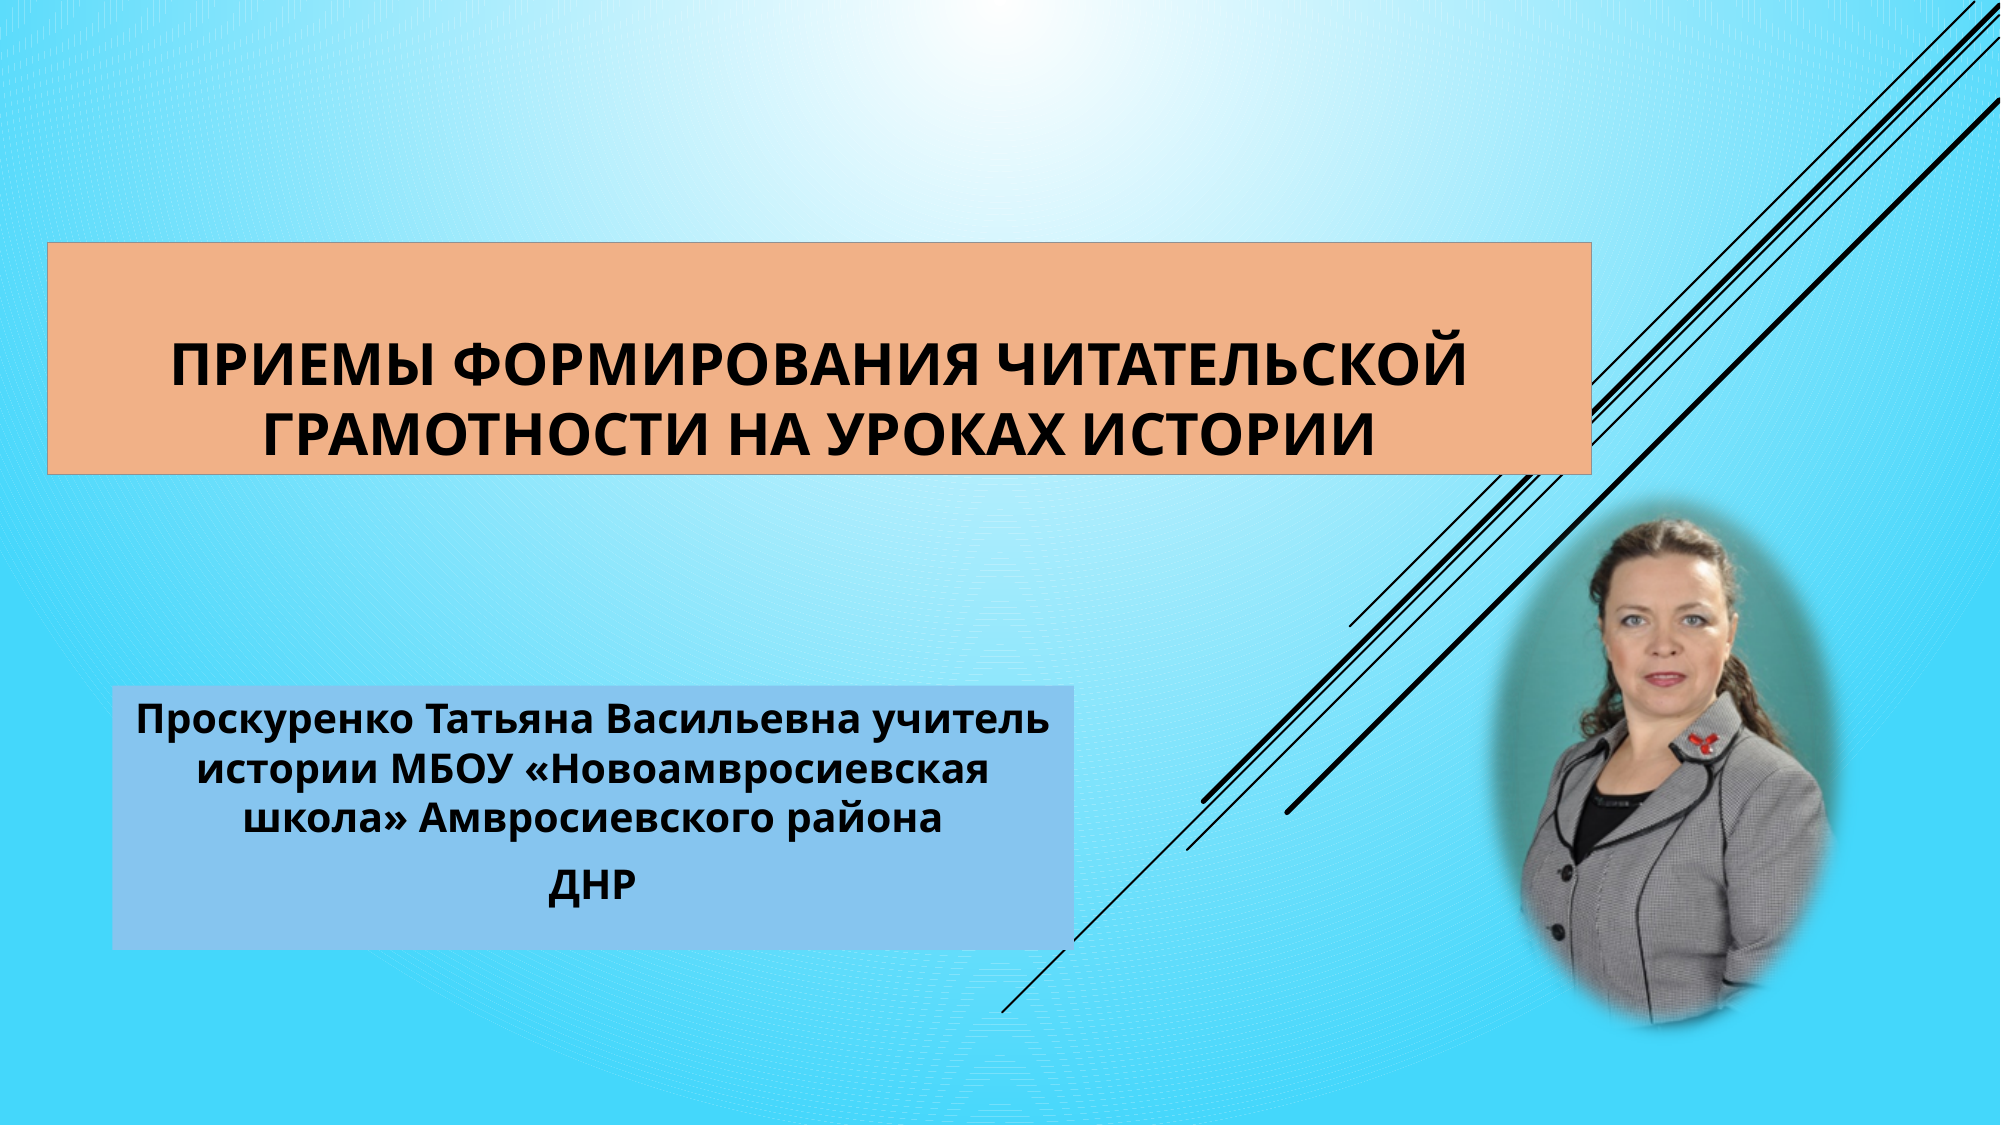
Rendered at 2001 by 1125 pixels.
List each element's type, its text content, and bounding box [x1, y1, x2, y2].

subtitle Проскуренко Татьяна Васильевна учитель истории МБОУ «Новоамвросиевская школа» Амвросиевского района ДНР [112, 685, 1074, 950]
picture [1466, 474, 1864, 1049]
title приемы формирования читательской грамотности на уроках истории [47, 242, 1592, 475]
